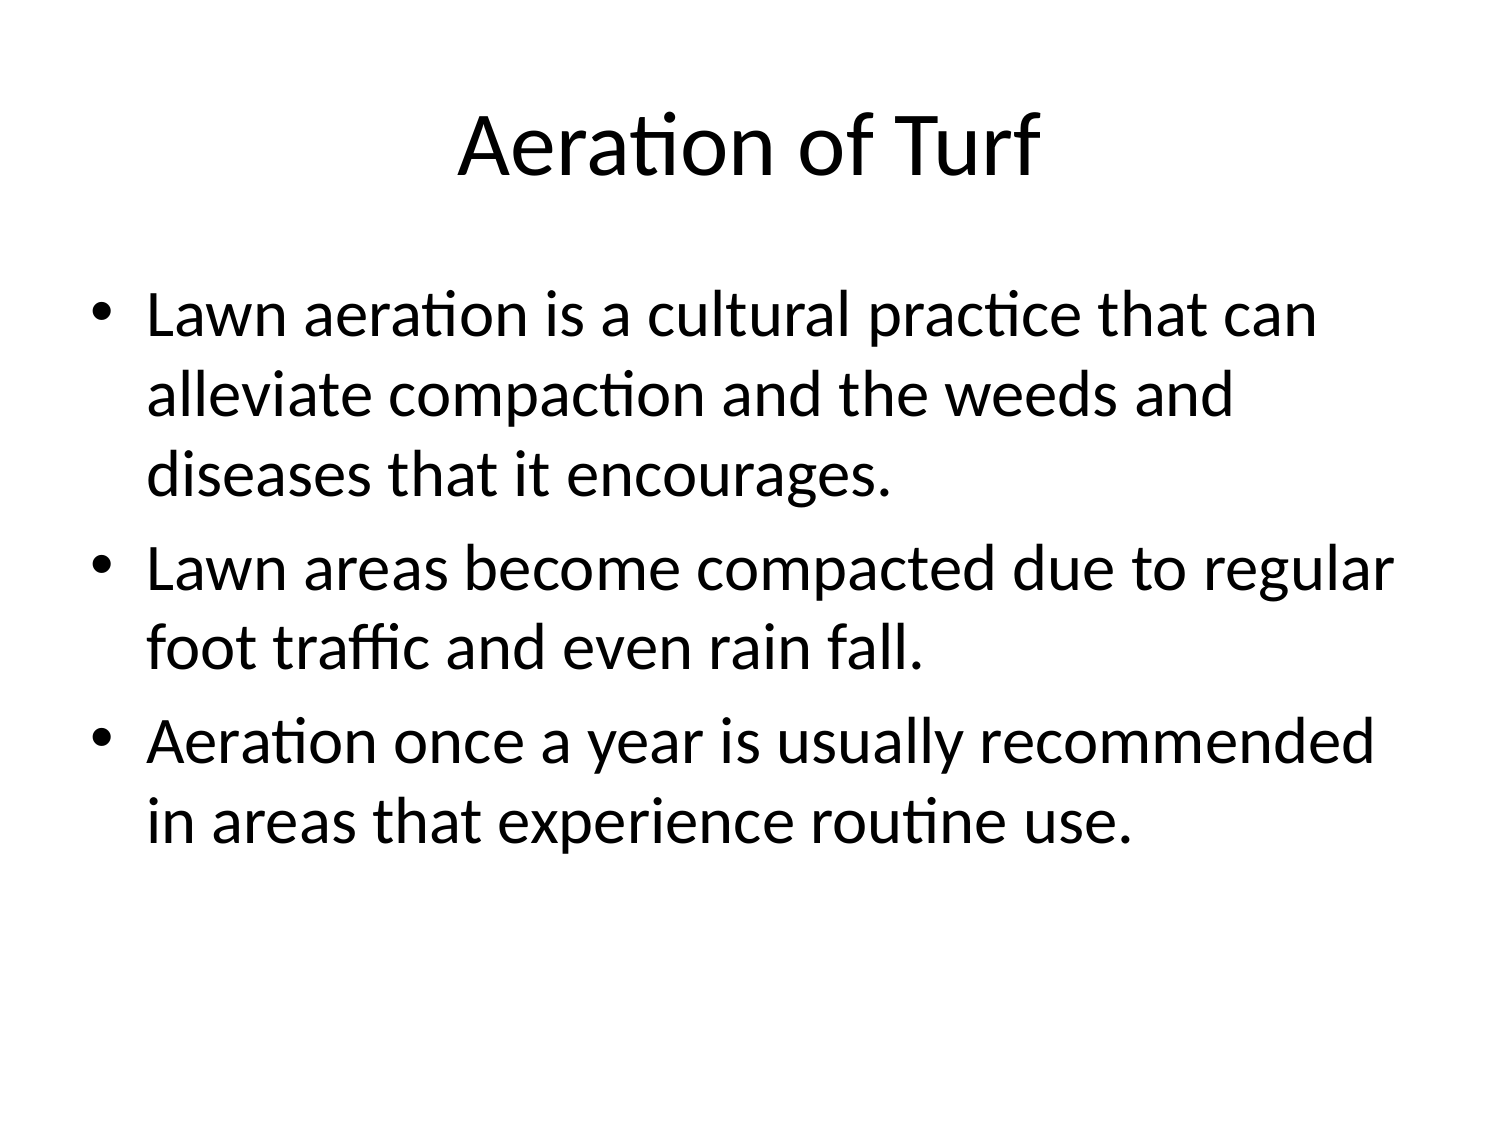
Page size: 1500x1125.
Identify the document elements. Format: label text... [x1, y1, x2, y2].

list Lawn aeration is a cultural practice that can alleviate compaction and the weeds and diseases that it encourages. Lawn areas become compacted due to regular foot traffic and even rain fall. Aeration once a year is usually recommended in areas that experience routine use. [75, 262, 1425, 1005]
title Aeration of Turf [75, 45, 1425, 233]
